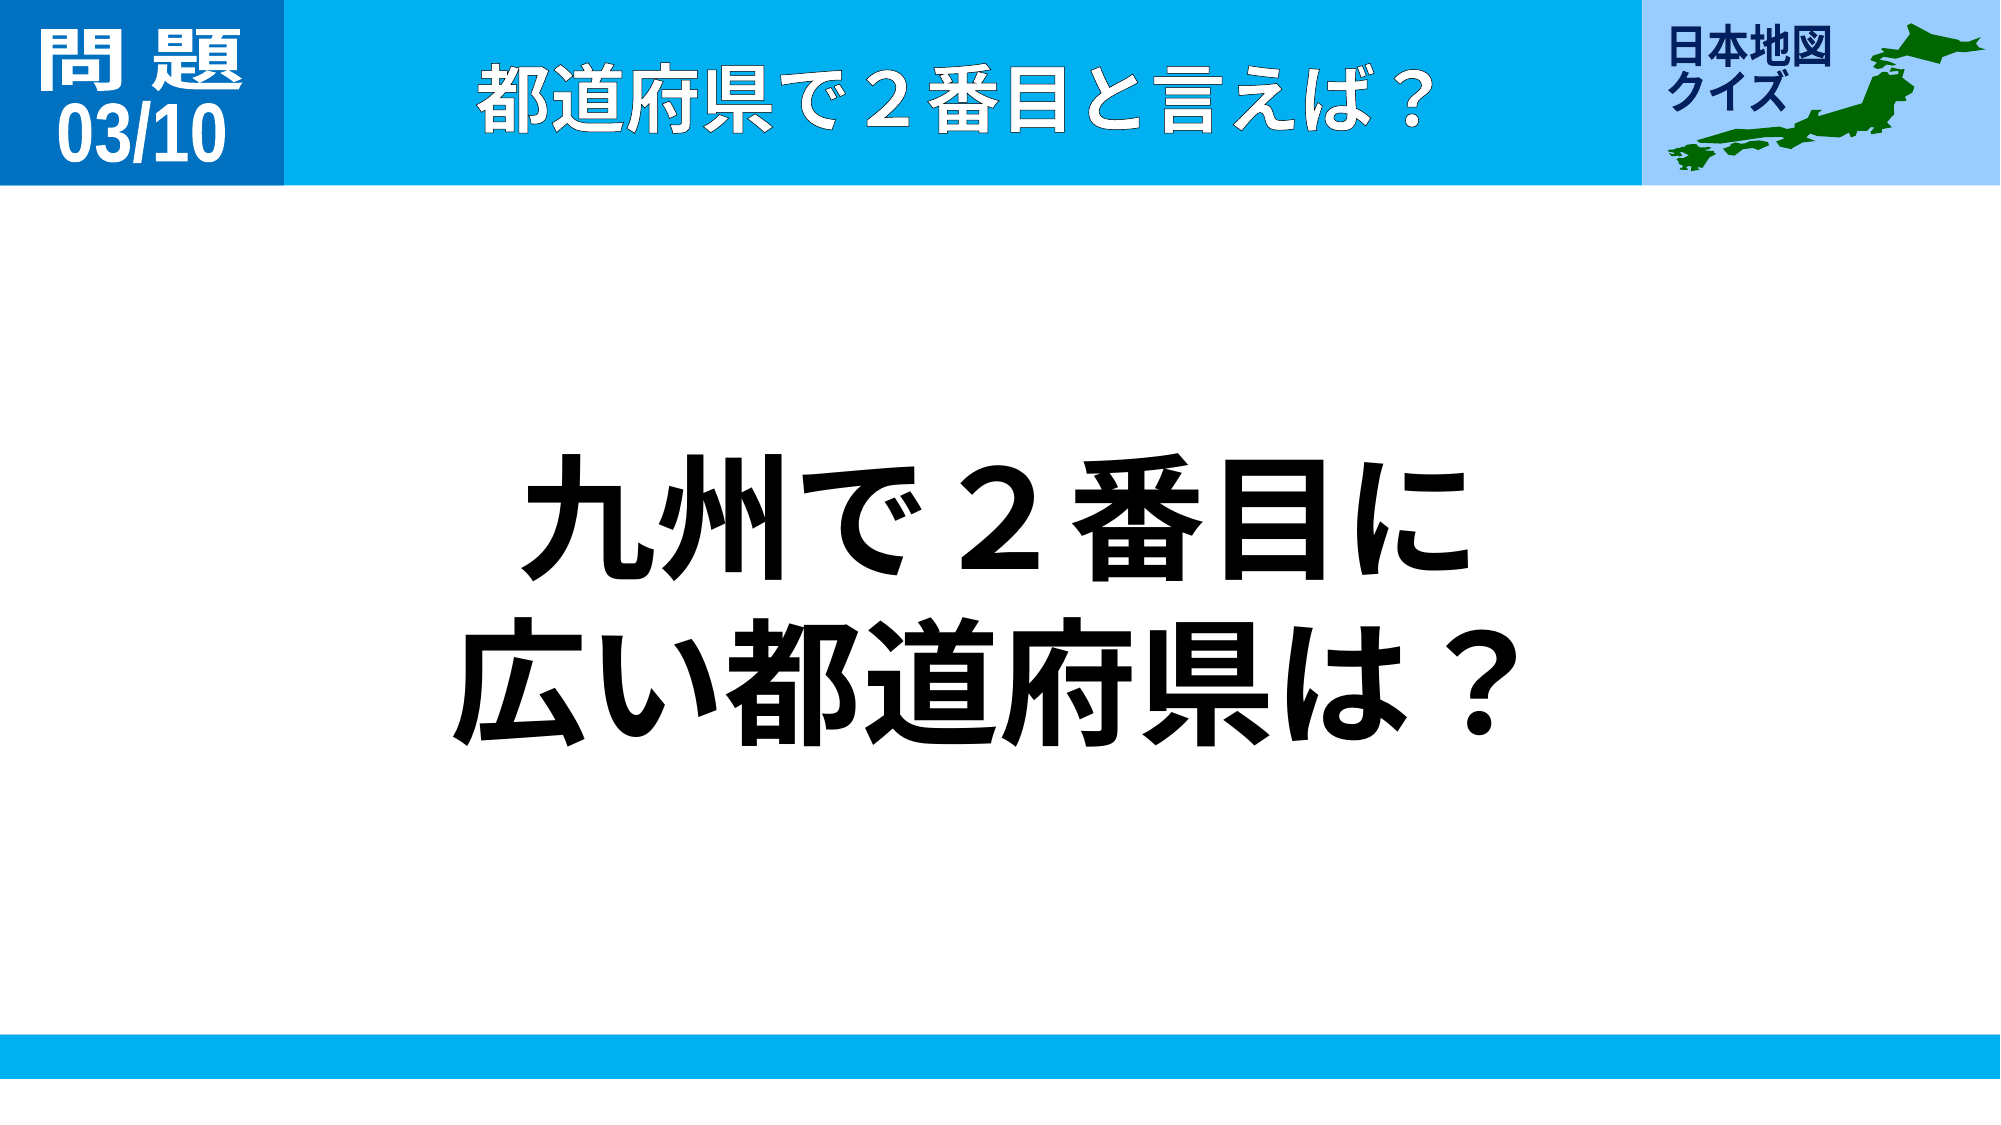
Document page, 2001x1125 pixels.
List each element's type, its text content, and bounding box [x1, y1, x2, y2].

text_box [0, 1034, 2000, 1079]
text_box 九州で２番目に 広い都道府県は？ [435, 424, 1565, 770]
